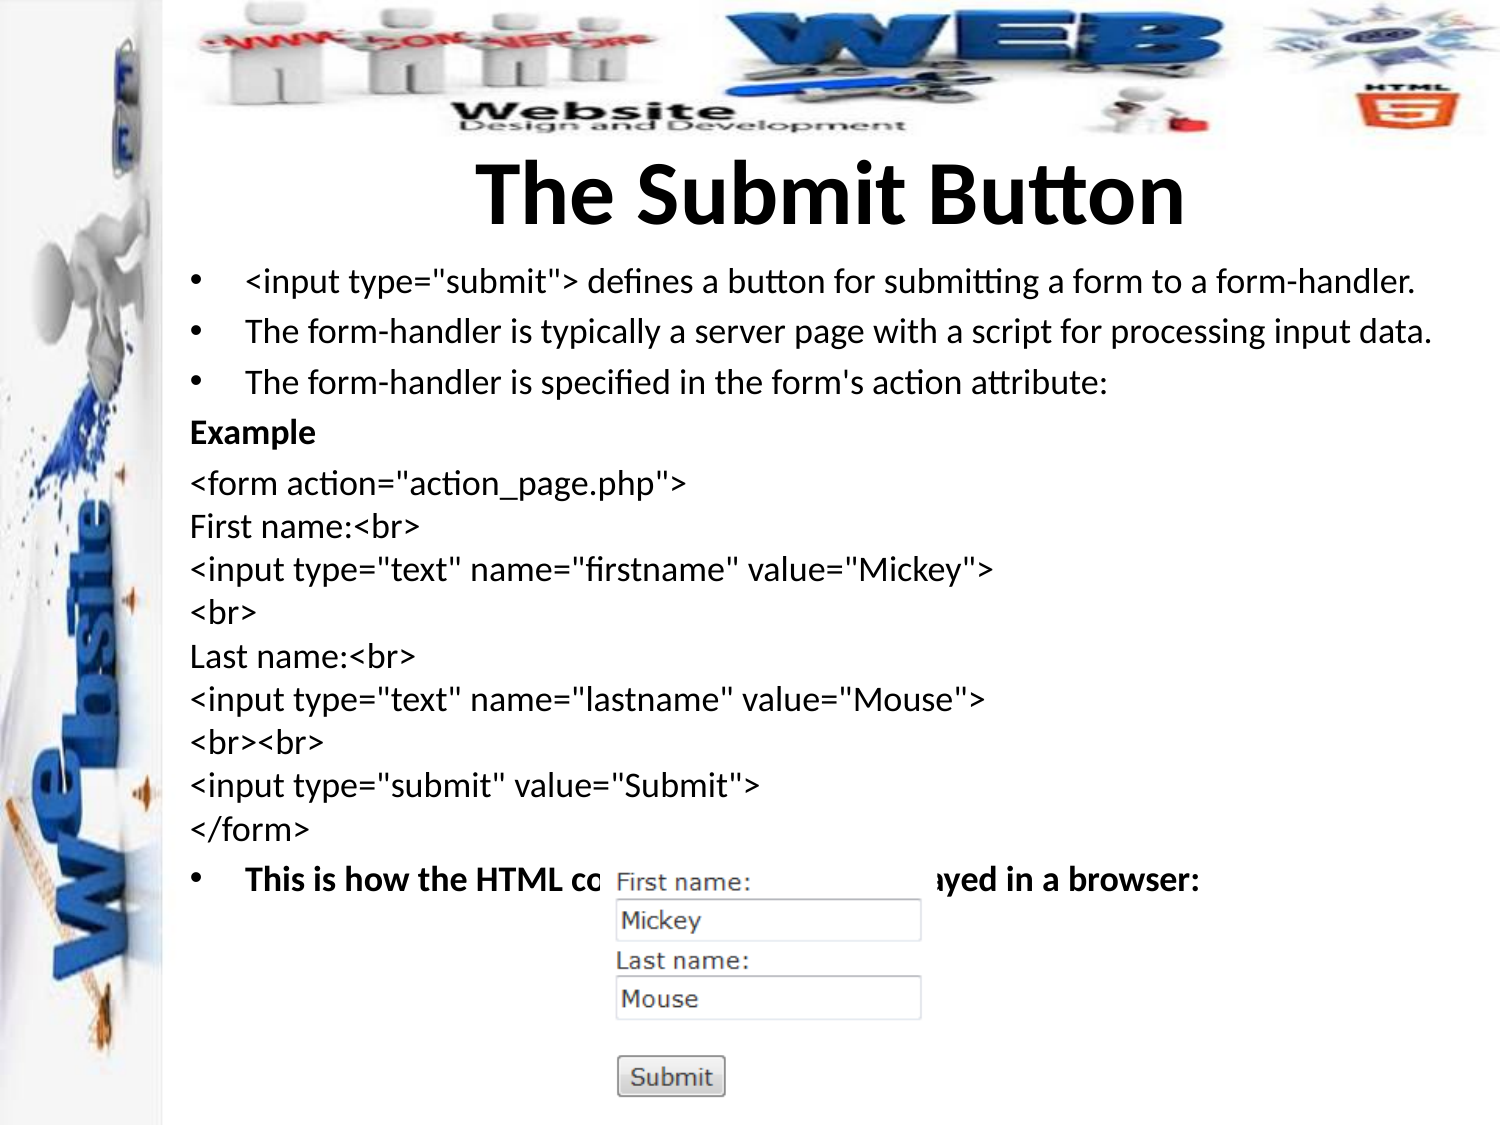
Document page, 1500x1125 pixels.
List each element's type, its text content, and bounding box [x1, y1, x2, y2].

title The Submit Button [162, 112, 1500, 263]
list <input type="submit"> defines a button for submitting a form to a form-handler. The form-handler is typically a server page with a script for processing input data. The form-handler is specified in the form's action attribute: Example <form action="action_page.php"> First name:<br> <input type="text" name="firstname" value="Mickey"> <br> Last name:<br> <input type="text" name="lastname" value="Mouse"> <br><br> <input type="submit" value="Submit"> </form> This is how the HTML code above will be displayed in a browser: [174, 249, 1488, 913]
picture [0, 0, 1500, 1125]
